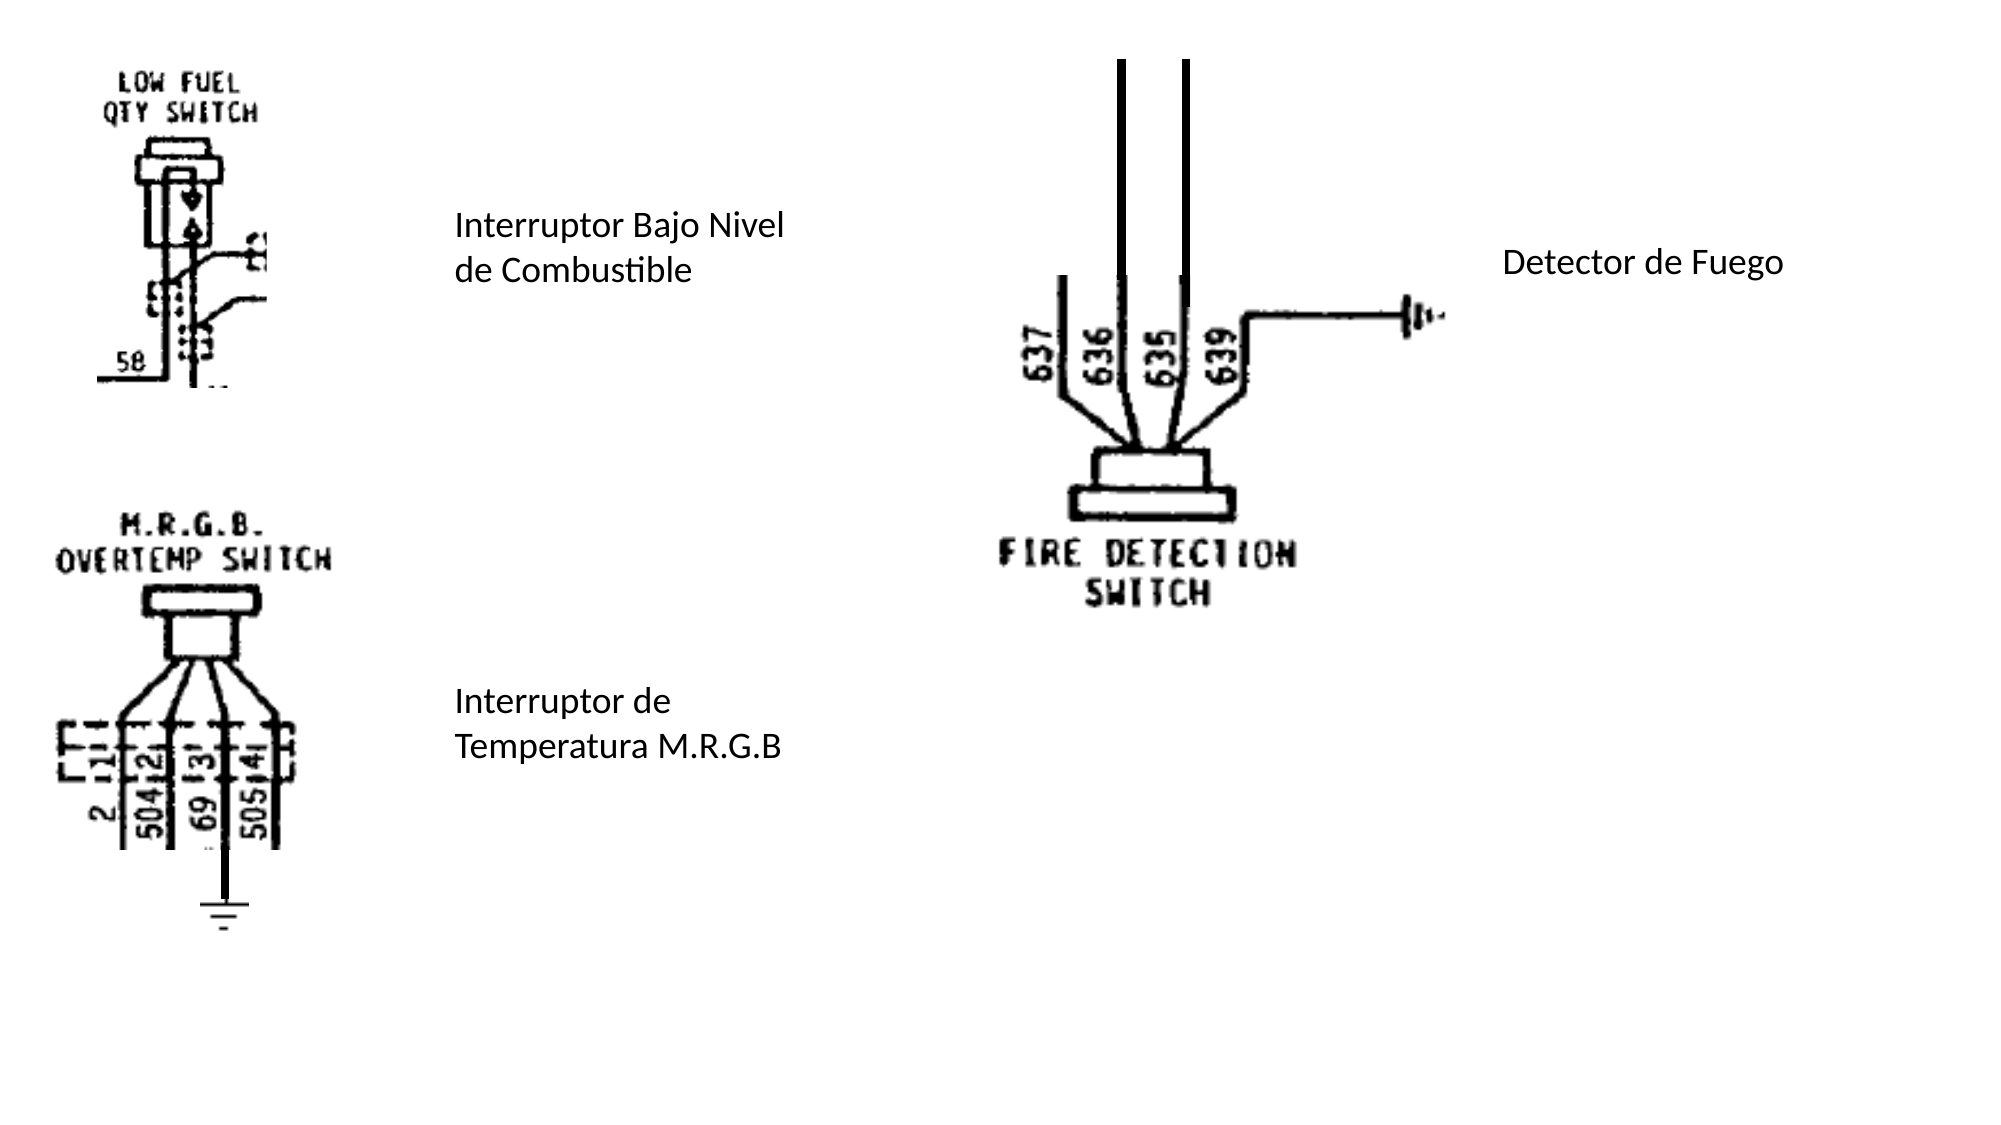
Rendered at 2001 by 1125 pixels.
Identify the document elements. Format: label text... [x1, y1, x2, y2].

picture [29, 486, 368, 851]
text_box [977, 58, 1456, 641]
text_box Detector de Fuego [1487, 229, 1800, 290]
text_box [200, 846, 250, 943]
text_box Interruptor Bajo Nivel de Combustible [440, 192, 805, 298]
text_box Interruptor de Temperatura M.R.G.B [439, 668, 858, 773]
picture [97, 58, 440, 388]
